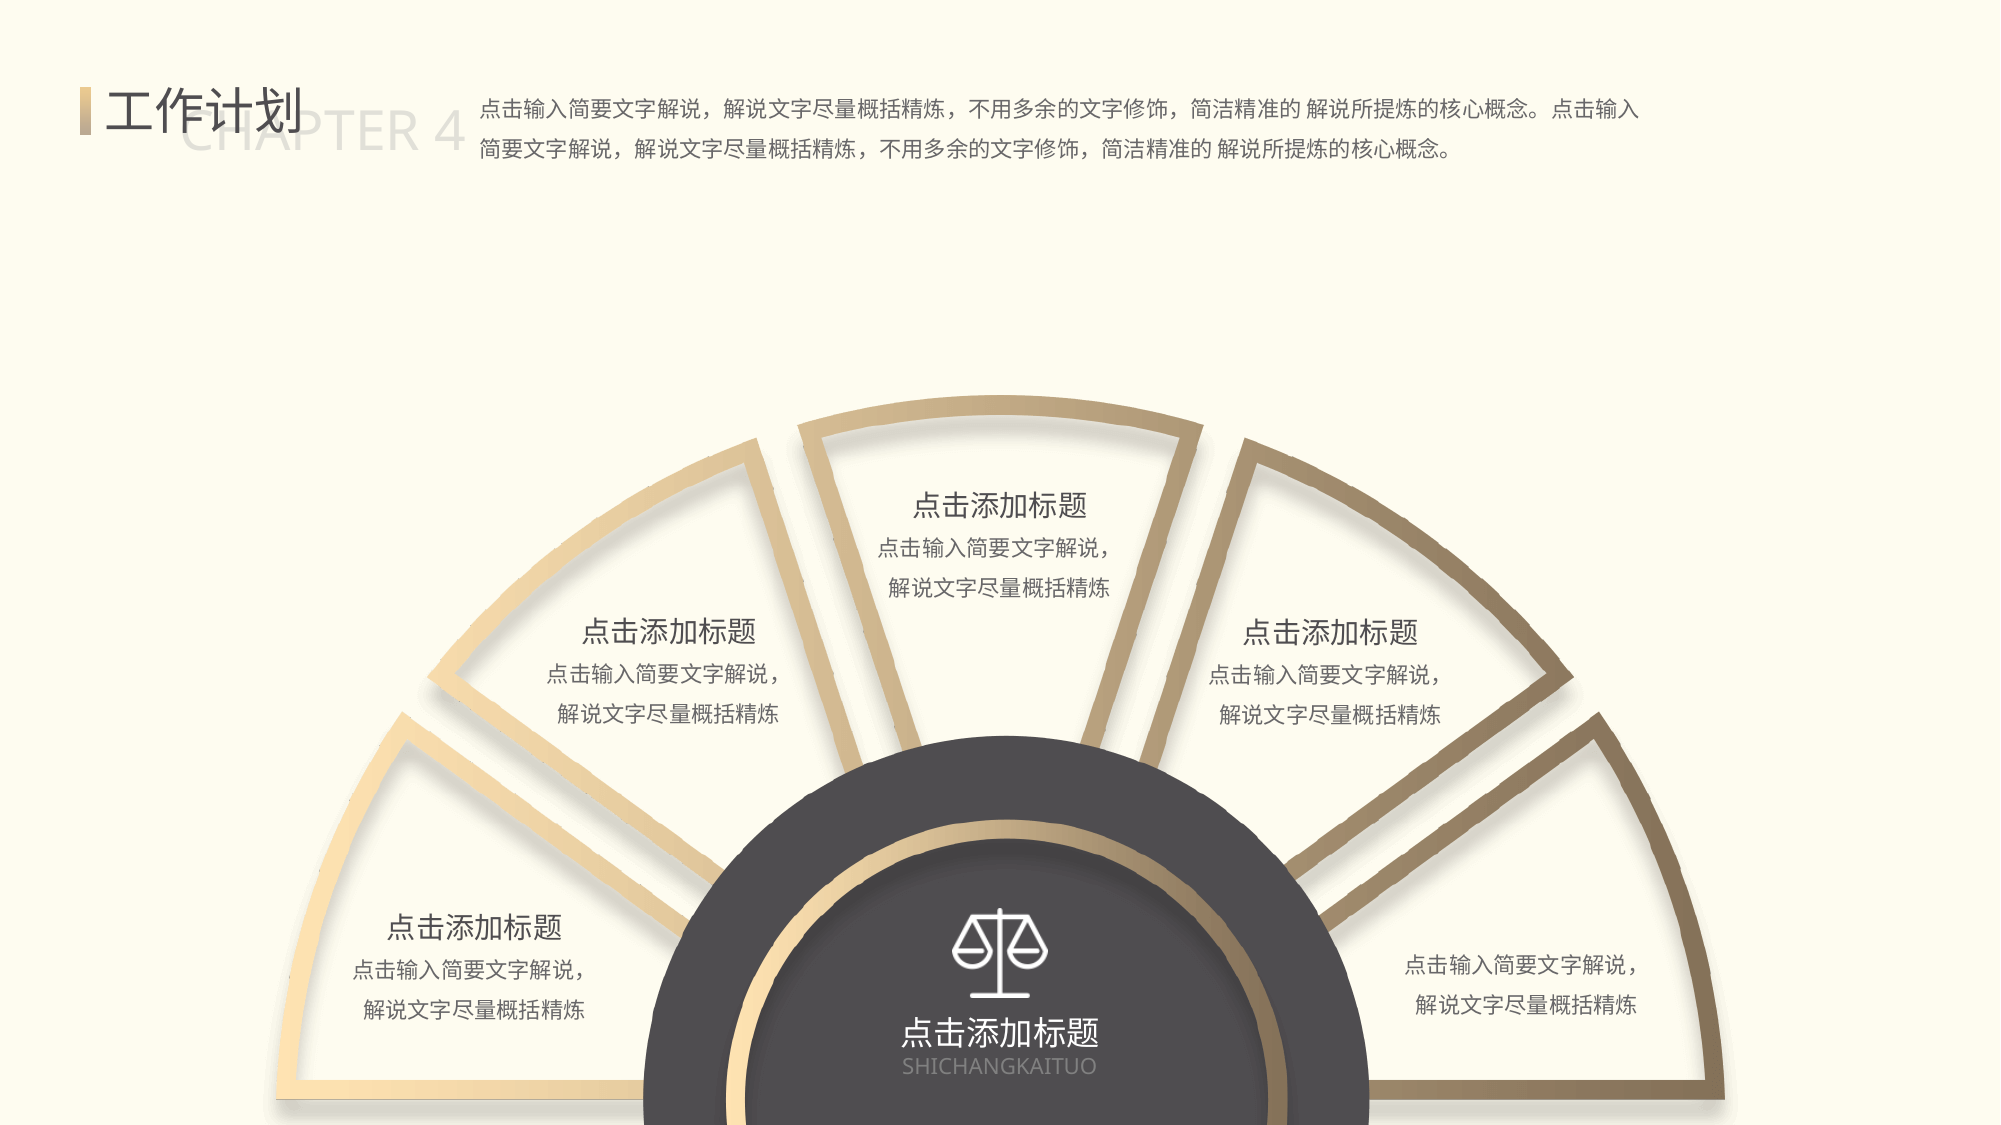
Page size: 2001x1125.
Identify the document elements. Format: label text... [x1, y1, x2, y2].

text_box CHAPTER 4 [164, 87, 464, 170]
picture [80, 87, 91, 136]
text_box 点击输入简要文字解说，解说文字尽量概括精炼，不用多余的文字修饰，简洁精准的 解说所提炼的核心概念。点击输入简要文字解说，解说文字尽量概括精炼，不用多余的文字修饰，简洁精准的 解说所提炼的核心概念。 [464, 74, 1662, 209]
picture [259, 395, 1741, 1125]
text_box 工作计划 [89, 72, 320, 147]
